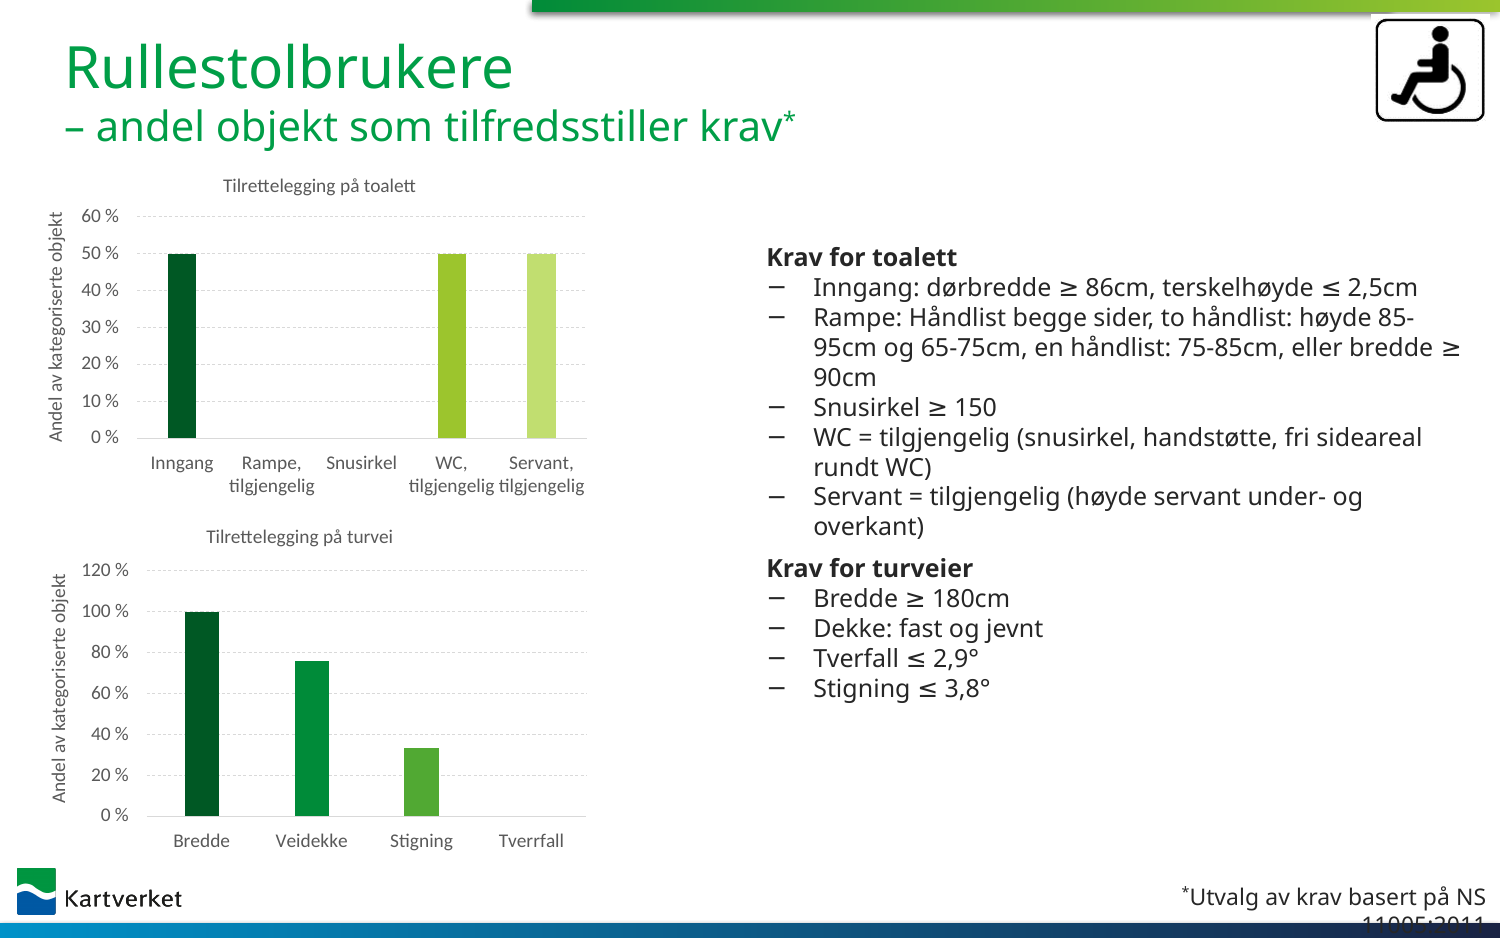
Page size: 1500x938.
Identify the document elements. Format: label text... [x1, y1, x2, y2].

picture [1371, 13, 1491, 127]
text_box *Utvalg av krav basert på NS 11005:2011 [1068, 873, 1500, 938]
picture [41, 166, 598, 505]
picture [41, 520, 598, 859]
text_box Krav for toalett Inngang: dørbredde ≥ 86cm, terskelhøyde ≤ 2,5cm Rampe: Håndlist begge sider, to håndlist: høyde 85-95cm og 65-75cm, en håndlist: 75-85cm, eller bredde ≥ 90cm Snusirkel ≥ 150 WC = tilgjengelig (snusirkel, handstøtte, fri sideareal rundt WC) Servant = tilgjengelig (høyde servant under- og overkant) [751, 234, 1483, 545]
text_box Rullestolbrukere – andel objekt som tilfredsstiller krav* [49, 14, 1431, 158]
text_box Krav for turveier Bredde ≥ 180cm Dekke: fast og jevnt Tverfall ≤ 2,9° Stigning ≤ 3,8° [751, 545, 1483, 710]
